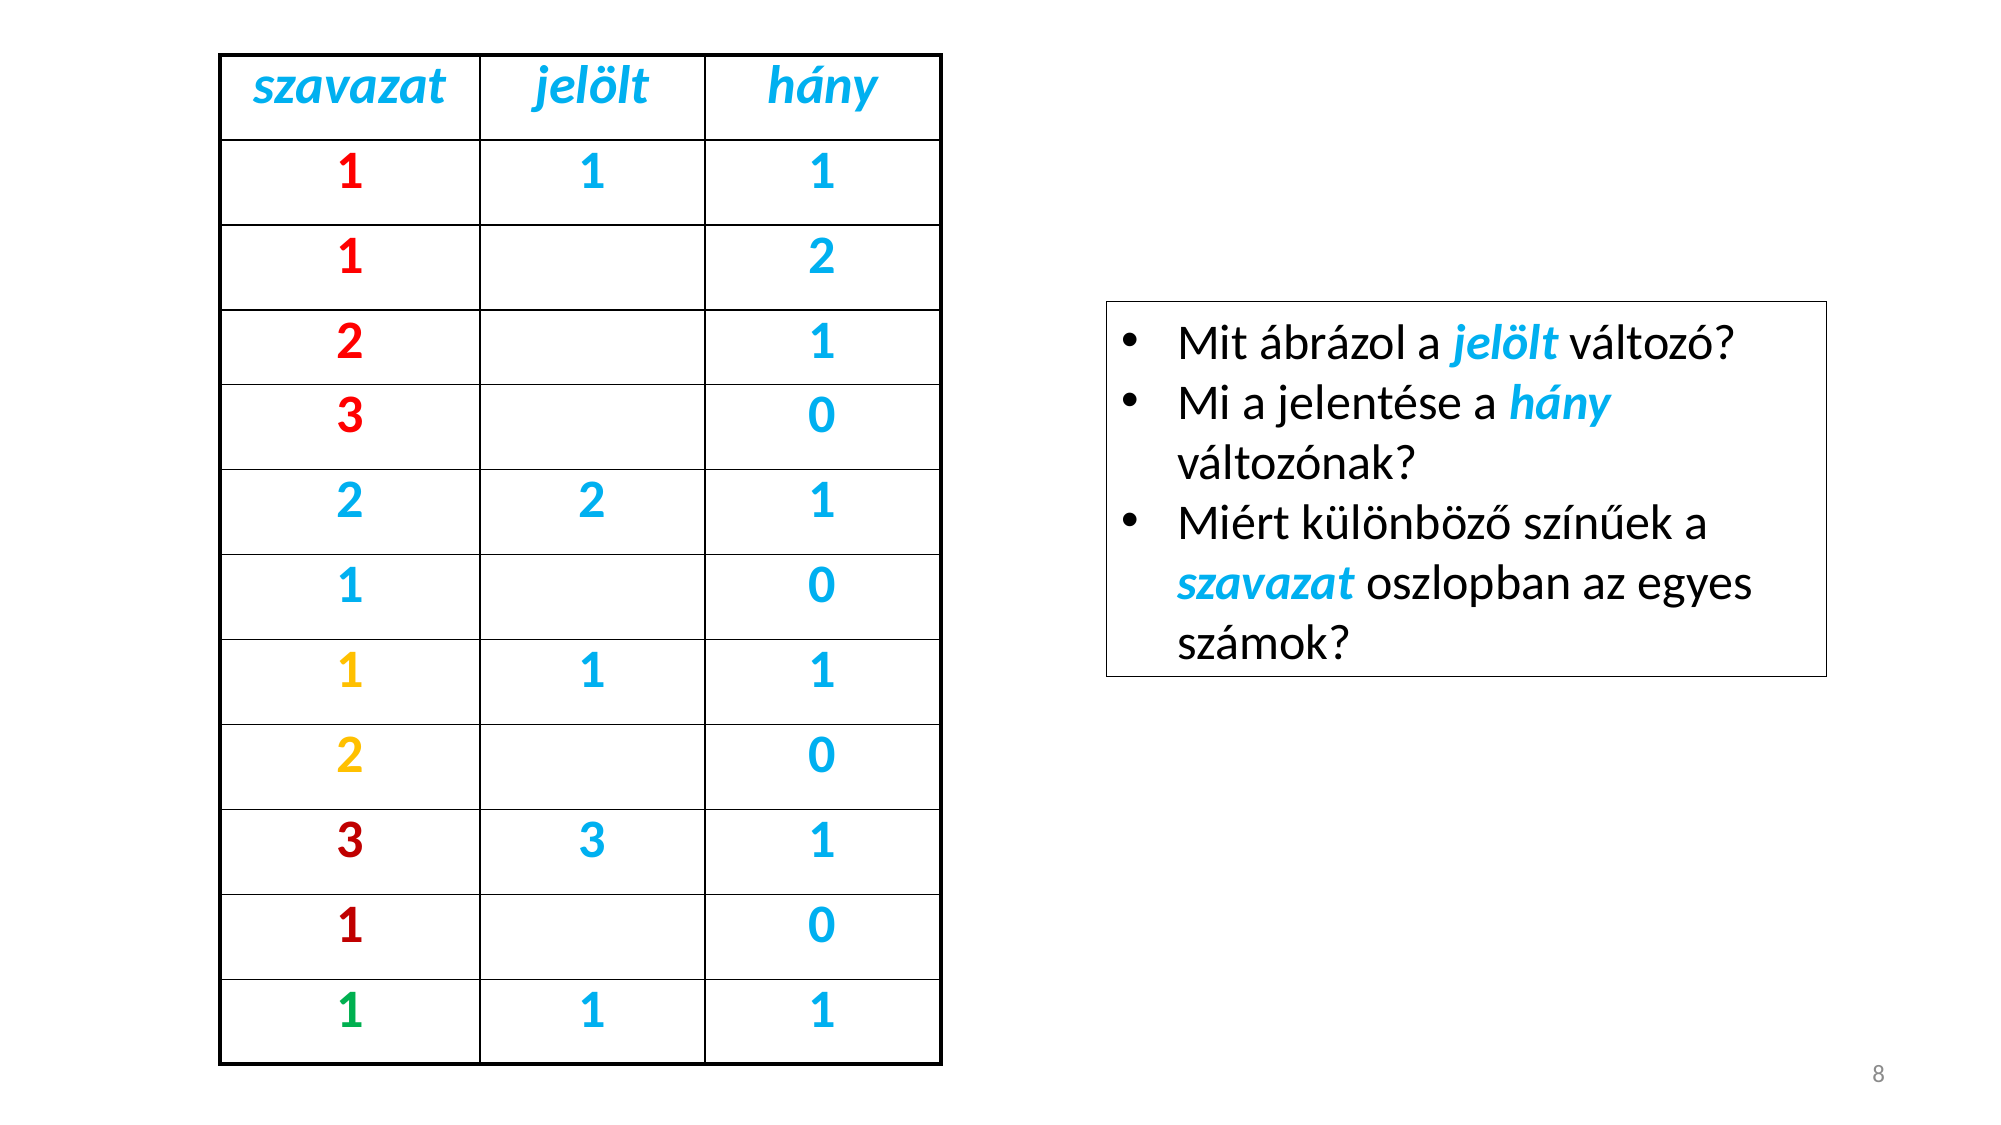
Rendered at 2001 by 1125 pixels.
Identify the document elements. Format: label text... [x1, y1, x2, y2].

table_cell 1 [706, 810, 939, 894]
table_cell 1 [222, 555, 479, 639]
table_header jelölt [481, 57, 704, 139]
text_box Mit ábrázol a jelölt változó? Mi a jelentése a hány változónak? Miért különböző színűek a szavazat oszlopban az egyes számok? [1106, 301, 1827, 677]
table_cell 3 [222, 810, 479, 894]
table_header hány [706, 57, 939, 139]
table_cell 1 [222, 895, 479, 979]
table_cell [481, 555, 704, 639]
table_cell [481, 895, 704, 979]
table_cell 1 [481, 141, 704, 224]
table_cell [481, 311, 704, 384]
table_cell 2 [481, 470, 704, 554]
table_cell 0 [706, 725, 939, 809]
table_cell 1 [222, 226, 479, 309]
table_cell 2 [222, 311, 479, 384]
table_cell 0 [706, 385, 939, 469]
table_cell 1 [706, 980, 939, 1062]
table_cell 1 [481, 640, 704, 724]
table_cell 2 [222, 470, 479, 554]
table_cell 3 [481, 810, 704, 894]
table_cell 1 [222, 640, 479, 724]
table_cell 1 [706, 470, 939, 554]
table_cell [481, 385, 704, 469]
table_cell [481, 725, 704, 809]
table_cell 1 [706, 141, 939, 224]
table_cell 0 [706, 895, 939, 979]
table_cell 2 [222, 725, 479, 809]
table_cell 3 [222, 385, 479, 469]
table_header szavazat [222, 57, 479, 139]
table_cell 1 [222, 141, 479, 224]
slide_number 8 [1433, 1042, 1900, 1103]
table_cell 0 [706, 555, 939, 639]
table_cell 1 [706, 311, 939, 384]
table_cell 1 [706, 640, 939, 724]
table_cell [481, 226, 704, 309]
table_cell 1 [222, 980, 479, 1062]
table_cell 1 [481, 980, 704, 1062]
table_cell 2 [706, 226, 939, 309]
